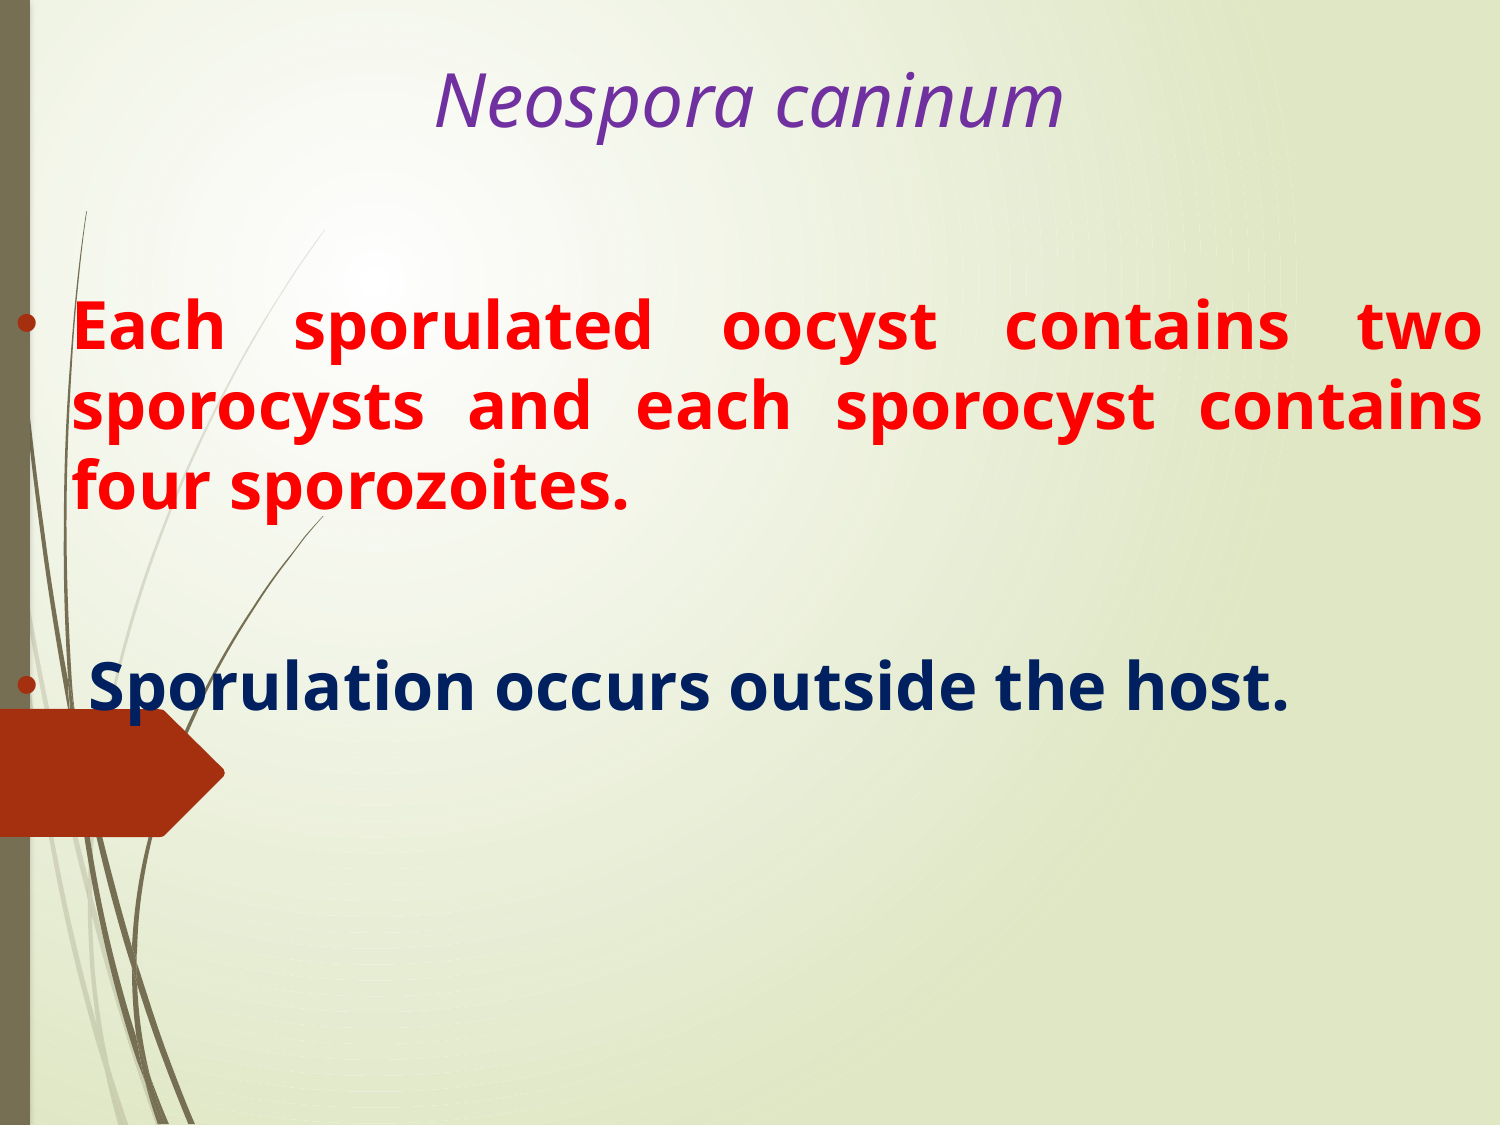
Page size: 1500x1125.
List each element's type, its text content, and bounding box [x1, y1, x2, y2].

title Neospora caninum [0, 0, 1500, 150]
subtitle Each sporulated oocyst contains two sporocysts and each sporocyst contains four sporozoites. Sporulation occurs outside the host. [0, 275, 1500, 1125]
